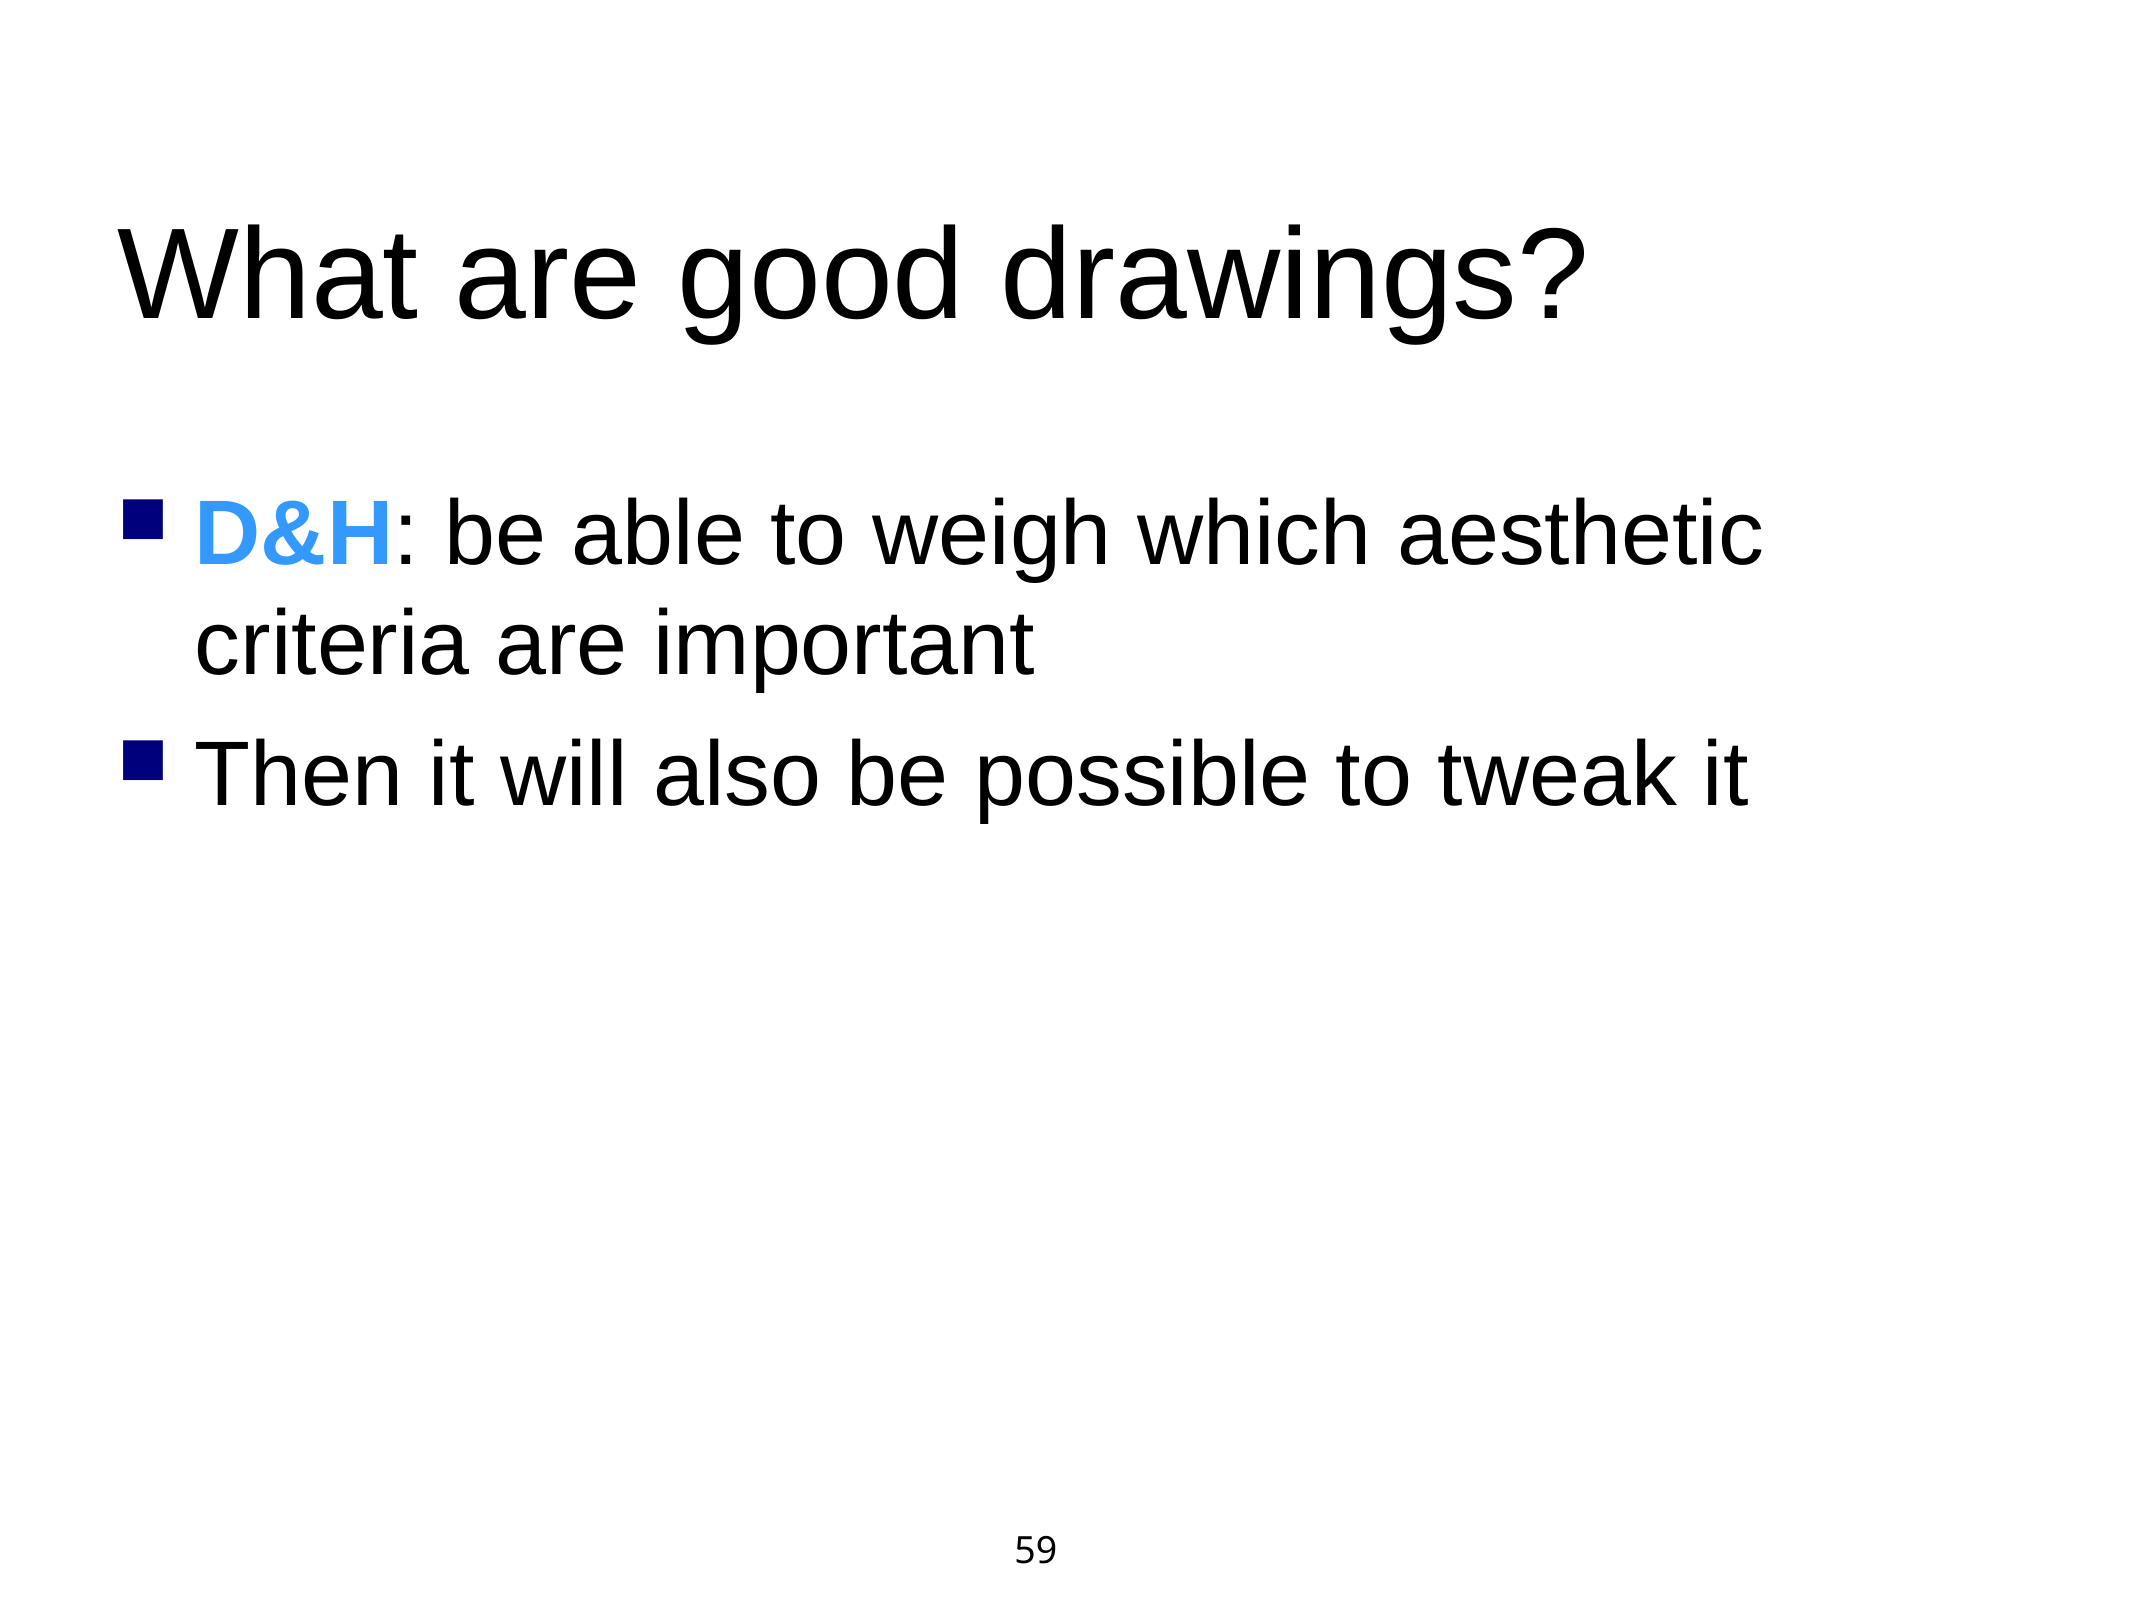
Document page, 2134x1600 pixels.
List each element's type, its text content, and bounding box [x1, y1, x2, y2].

slide_number 59 [1004, 1517, 1067, 1581]
title What are good drawings? [106, 106, 2028, 428]
list D&H: be able to weigh which aesthetic criteria are important Then it will also be possible to tweak it [106, 461, 2028, 1548]
